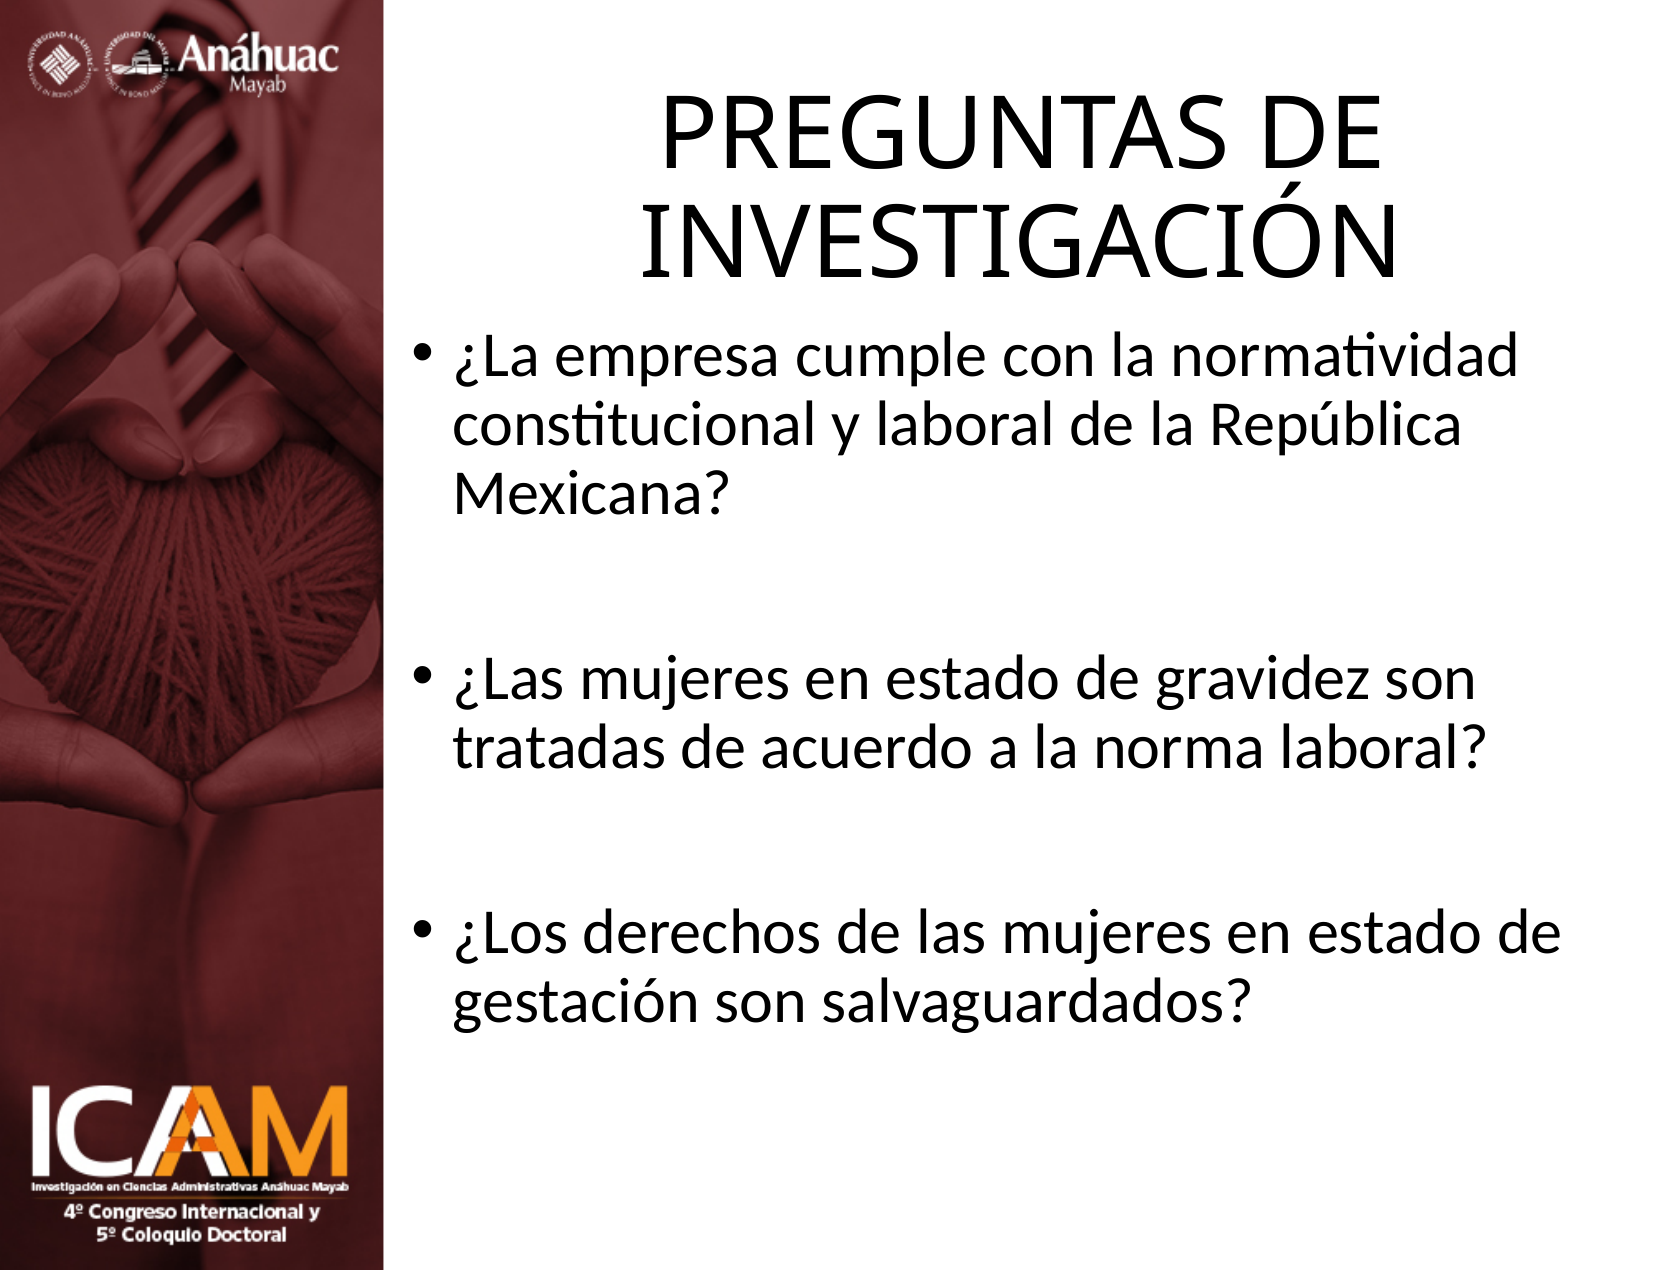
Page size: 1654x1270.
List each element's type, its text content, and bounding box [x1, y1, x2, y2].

title PREGUNTAS DE INVESTIGACIÓN [390, 67, 1654, 313]
list ¿La empresa cumple con la normatividad constitucional y laboral de la República Mexicana? ¿Las mujeres en estado de gravidez son tratadas de acuerdo a la norma laboral? ¿Los derechos de las mujeres en estado de gestación son salvaguardados? [396, 313, 1654, 1119]
picture [0, 0, 1654, 1270]
